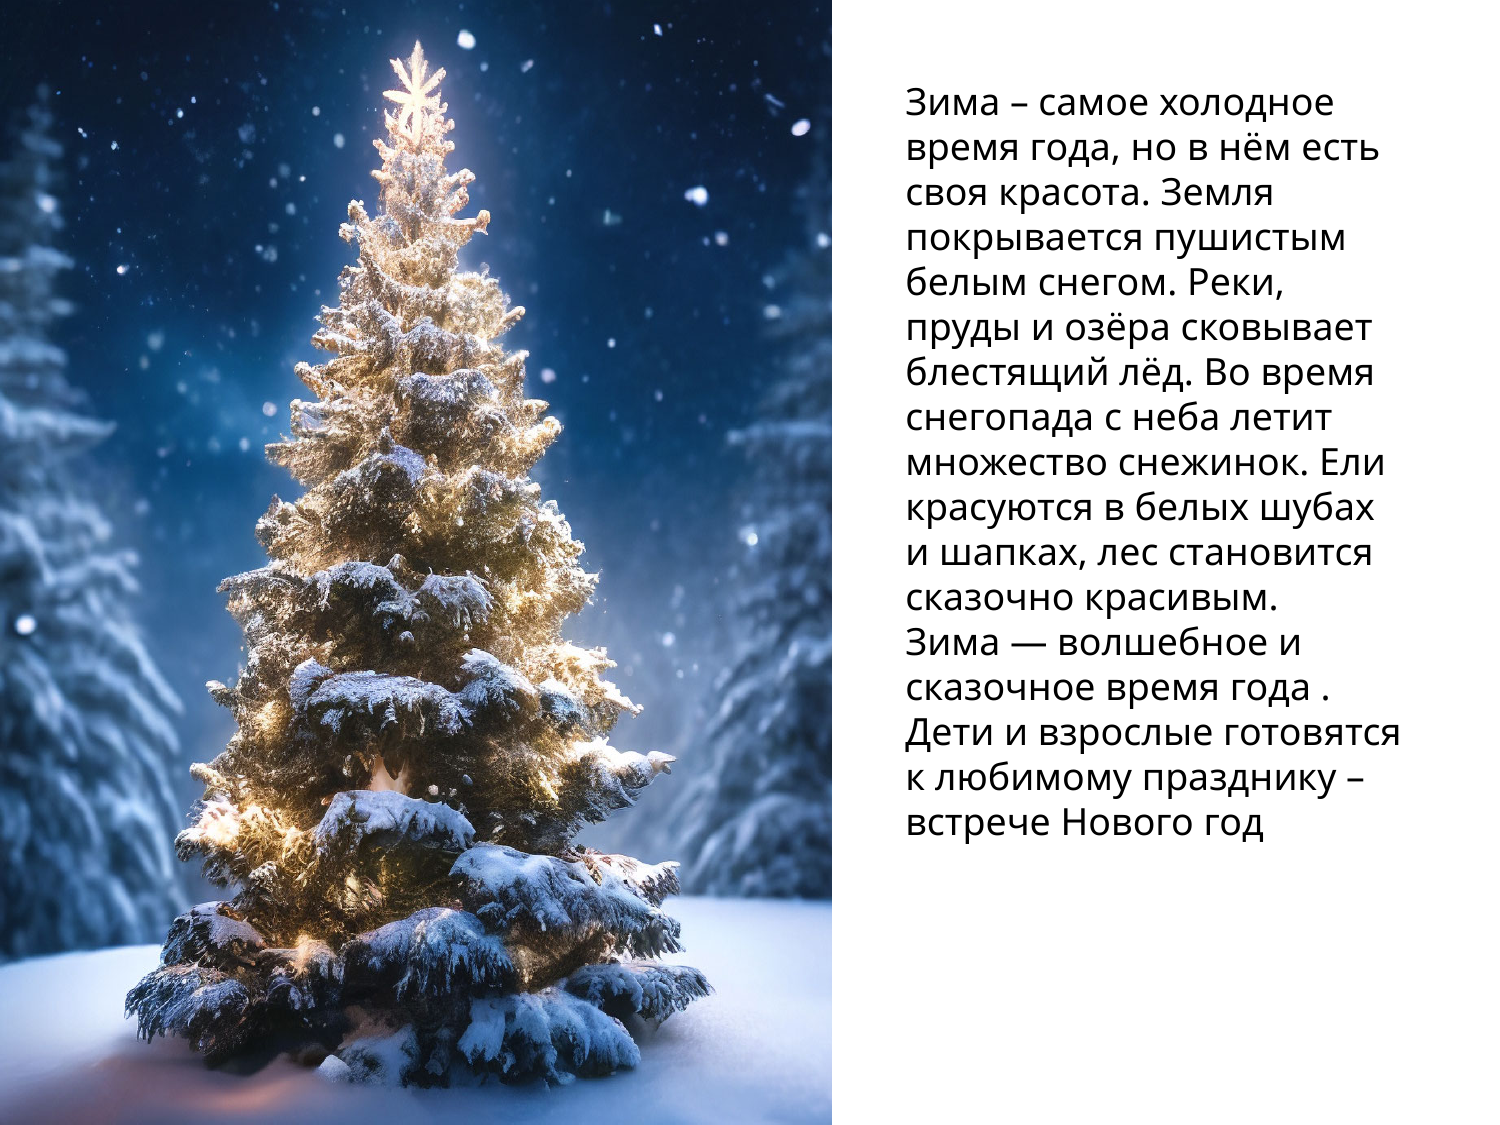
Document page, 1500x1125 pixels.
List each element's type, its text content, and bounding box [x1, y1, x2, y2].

picture [0, 0, 833, 1125]
text_box Зима – самое холодное время года, но в нём есть своя красота. Земля покрывается пушистым белым снегом. Реки, пруды и озёра сковывает блестящий лёд. Во время снегопада с неба летит множество снежинок. Ели красуются в белых шубах и шапках, лес становится сказочно красивым. Зима — волшебное и сказочное время года . Дети и взрослые готовятся к любимому празднику – встрече Нового год [890, 70, 1418, 985]
